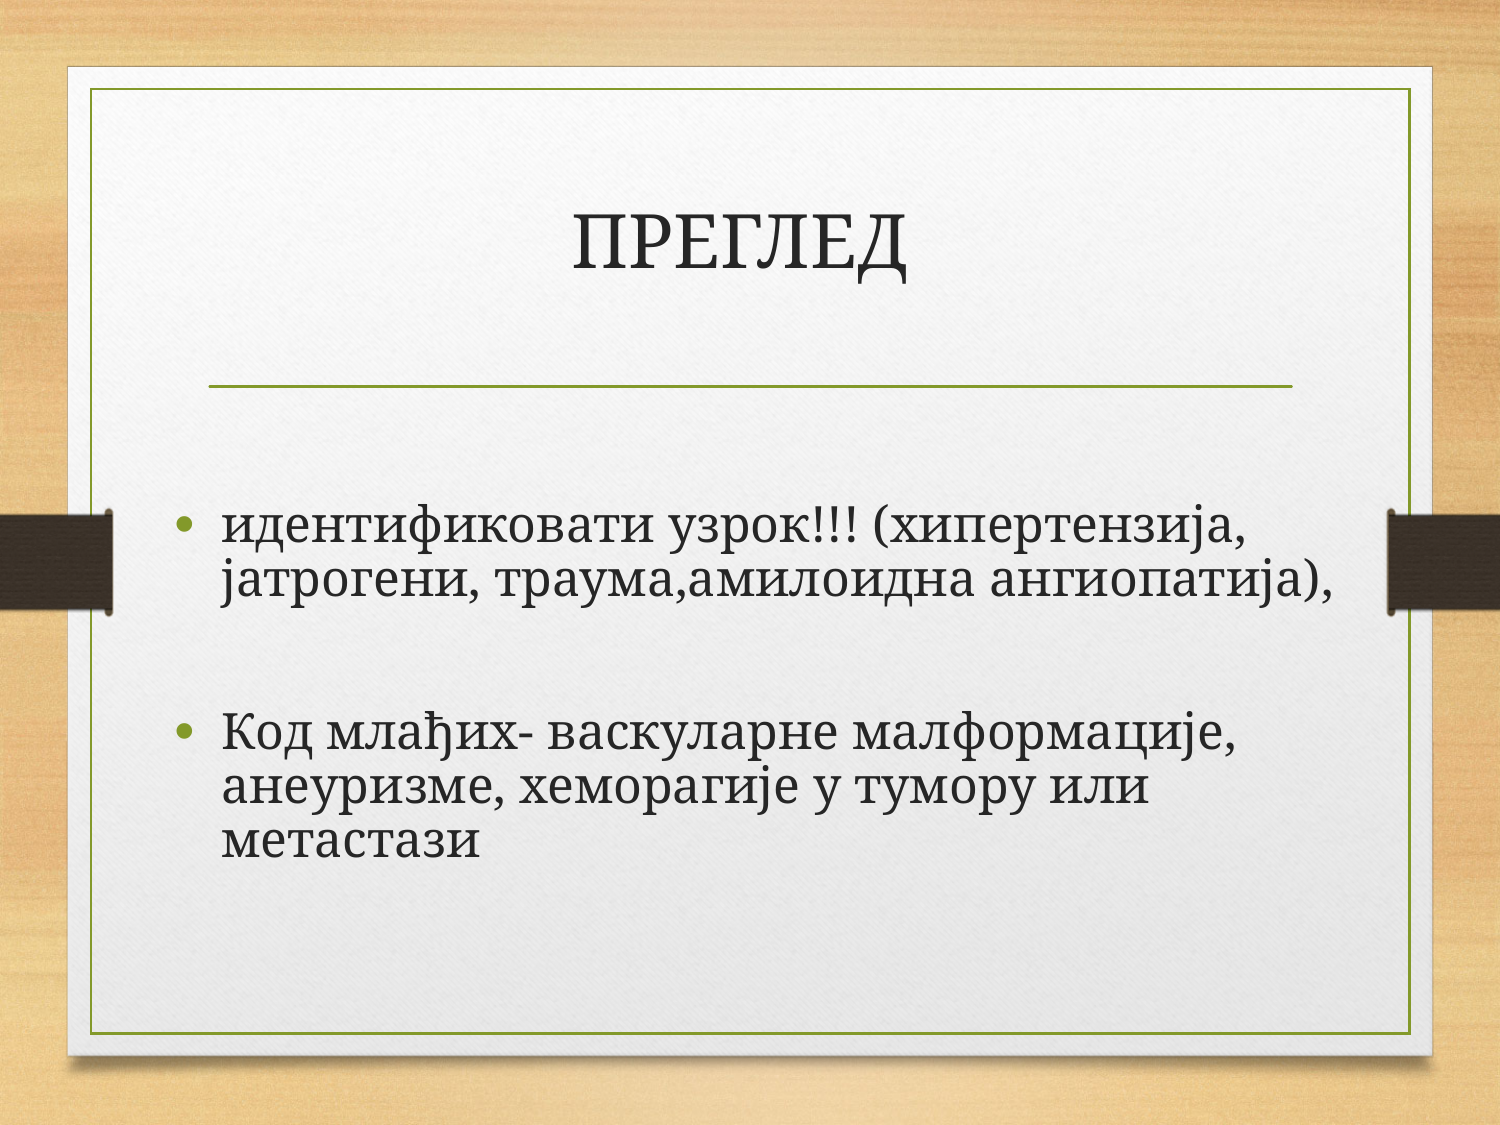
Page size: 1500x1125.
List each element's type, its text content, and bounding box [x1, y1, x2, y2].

picture [0, 0, 1500, 1125]
list идентификовати узрок!!! (хипертензија, јатрогени, траума,амилоидна ангиопатија), Код млађих- васкуларне малформације, анеуризме, хеморагије у тумору или метастази [159, 491, 1394, 995]
title ПРЕГЛЕД [64, 184, 1415, 293]
